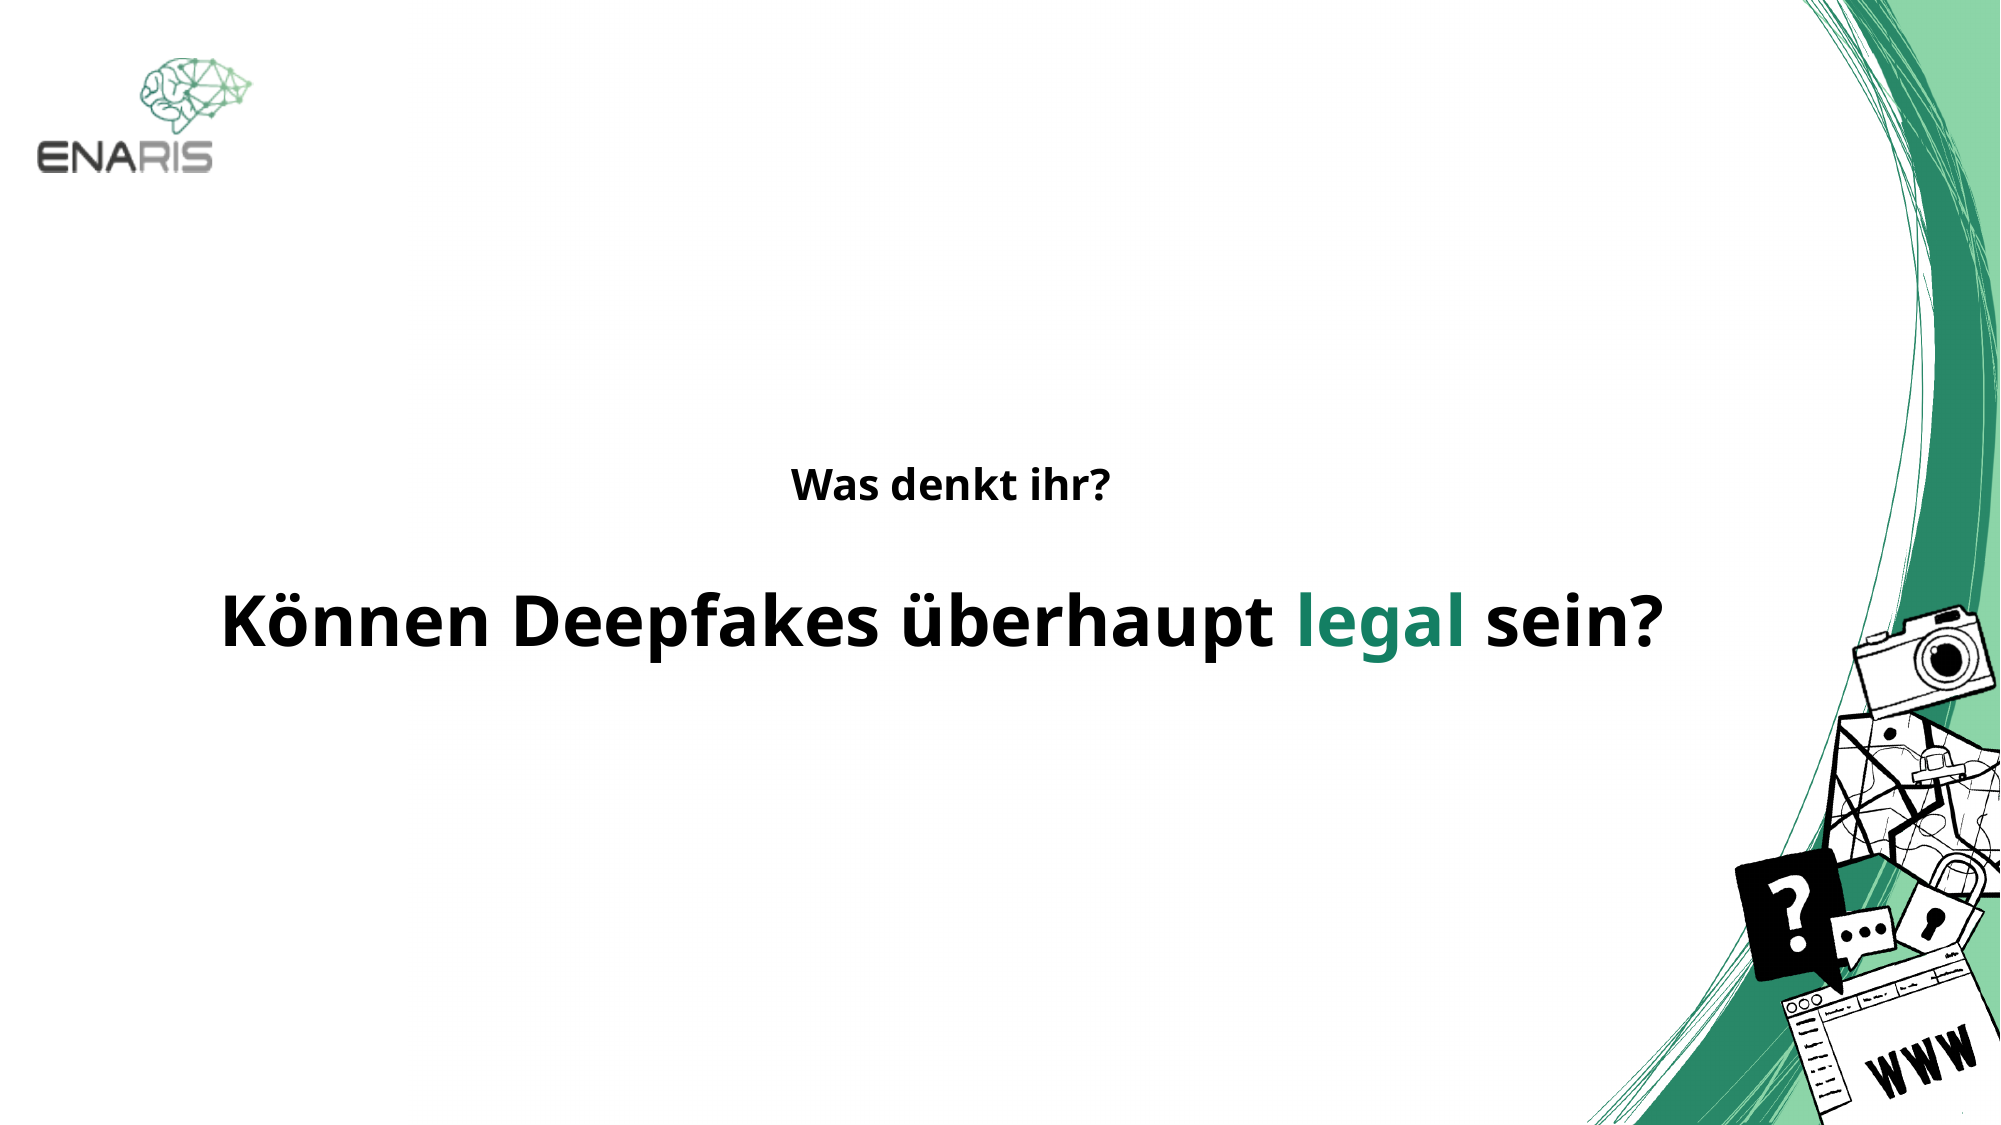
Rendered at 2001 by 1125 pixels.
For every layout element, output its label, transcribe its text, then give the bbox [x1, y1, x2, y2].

title Was denkt ihr? Können Deepfakes überhaupt legal sein? [146, 453, 1756, 672]
picture [408, 0, 2000, 1125]
picture [37, 58, 254, 173]
